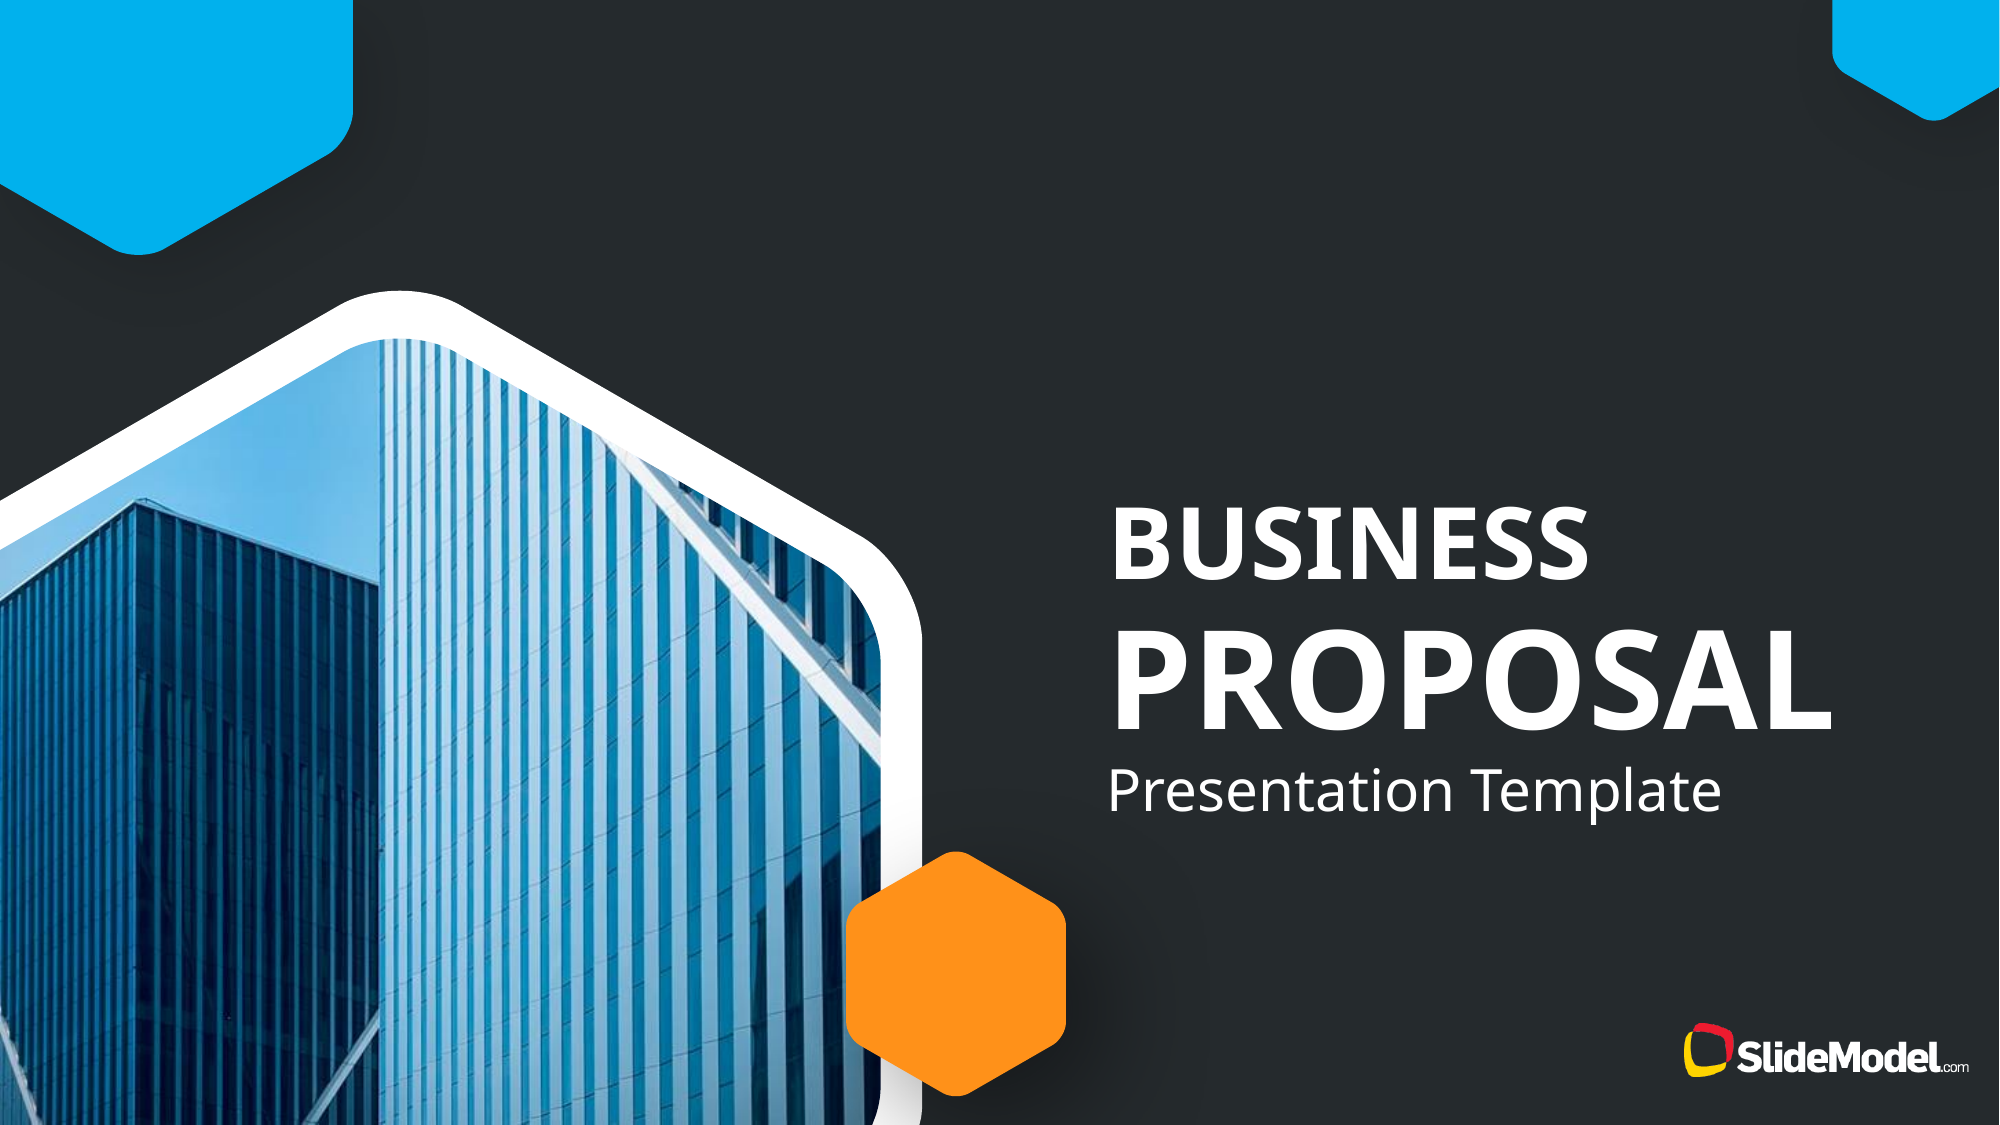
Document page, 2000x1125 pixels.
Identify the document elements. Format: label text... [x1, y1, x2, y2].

subtitle Presentation Template [1106, 743, 1900, 855]
picture [1683, 1022, 1969, 1078]
picture [0, 338, 881, 1125]
picture [870, 795, 875, 808]
text_box BUSINESS [1107, 456, 1901, 647]
title PROPOSAL [1106, 595, 1900, 743]
text_box [885, 851, 1066, 1097]
